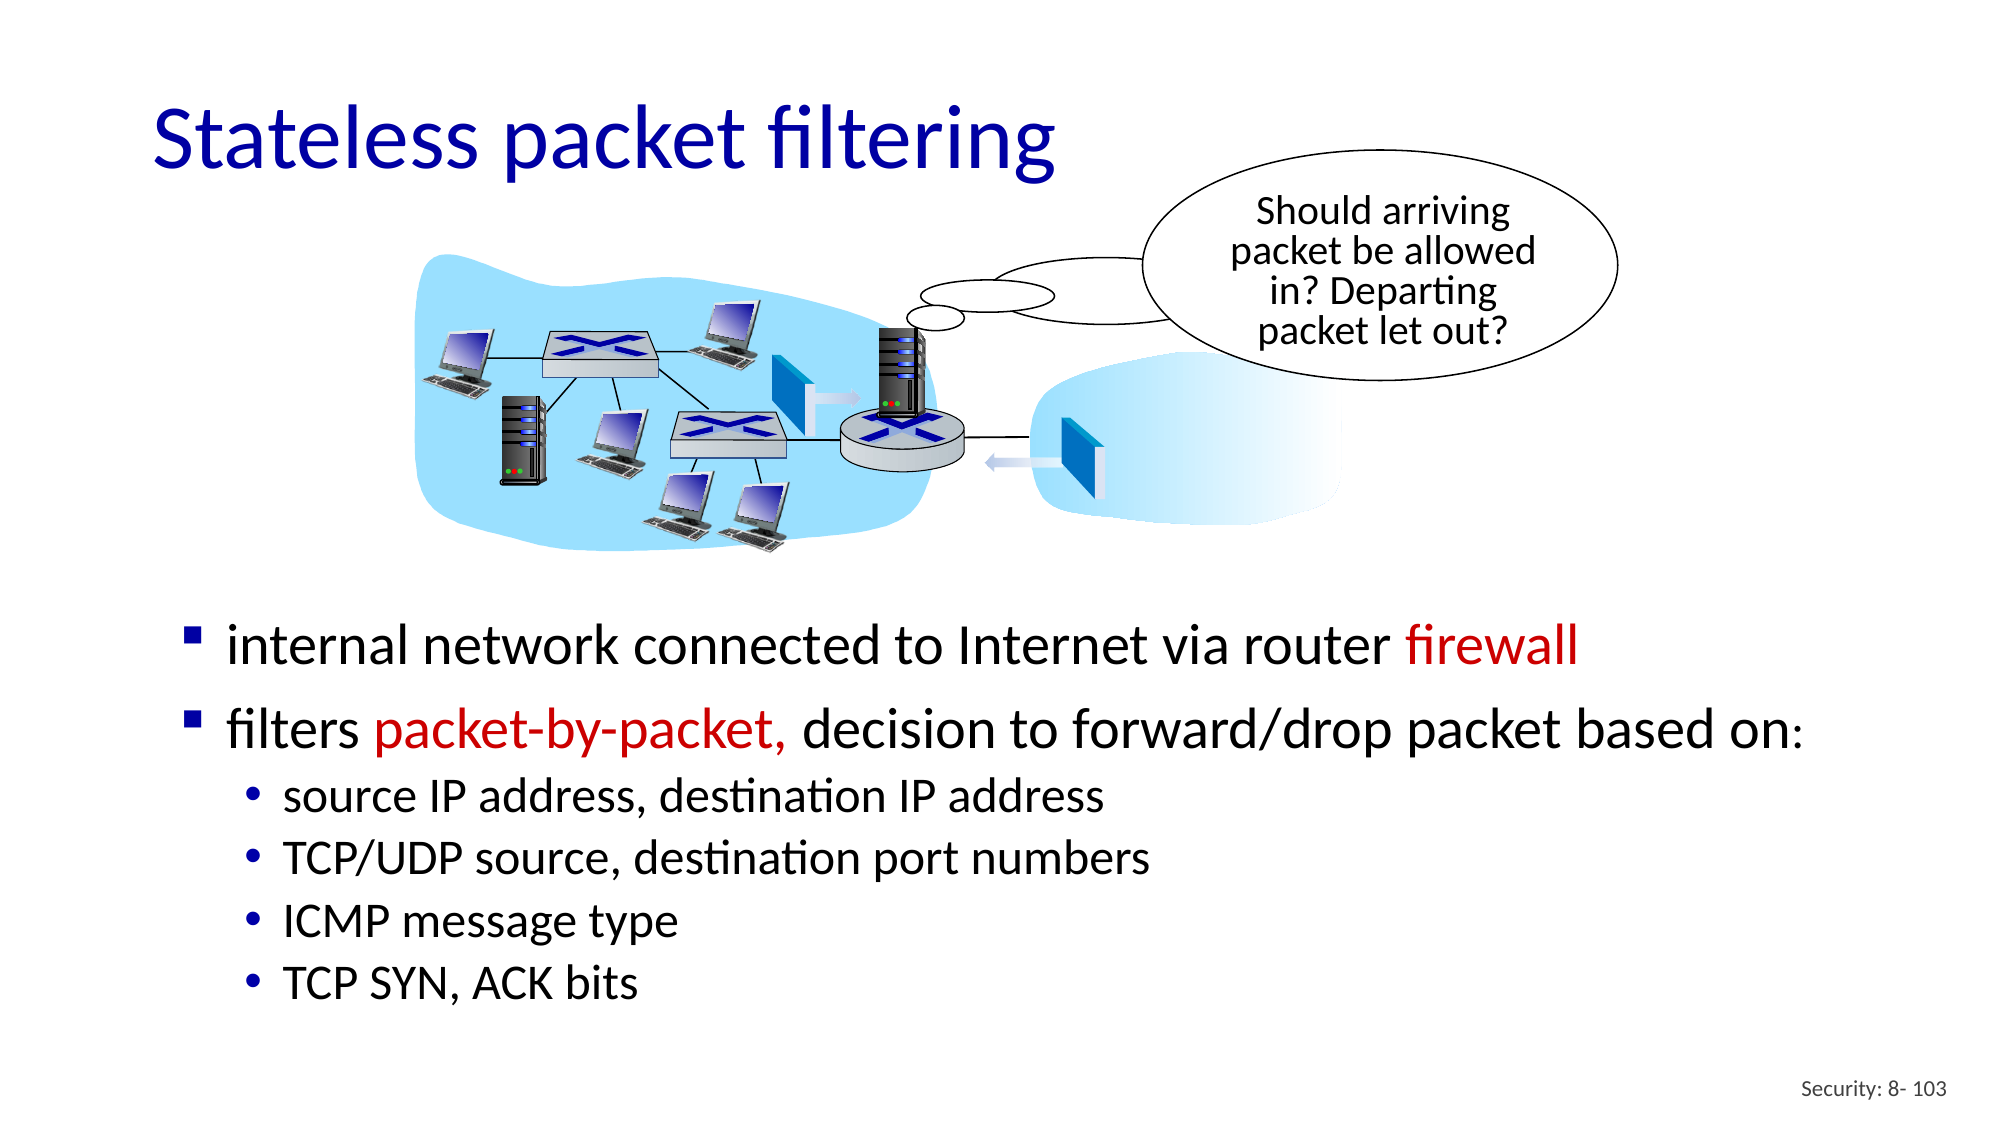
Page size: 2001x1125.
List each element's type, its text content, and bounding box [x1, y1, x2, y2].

text_box internal network connected to Internet via router firewall filters packet-by-packet, decision to forward/drop packet based on: source IP address, destination IP address TCP/UDP source, destination port numbers ICMP message type TCP SYN, ACK bits [153, 607, 1861, 1080]
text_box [403, 254, 1342, 558]
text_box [1142, 149, 1618, 381]
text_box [984, 417, 1106, 500]
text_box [771, 354, 861, 437]
slide_number Security: 8- 103 [1512, 1056, 1963, 1117]
text_box Stateless packet filtering [137, 65, 1863, 213]
